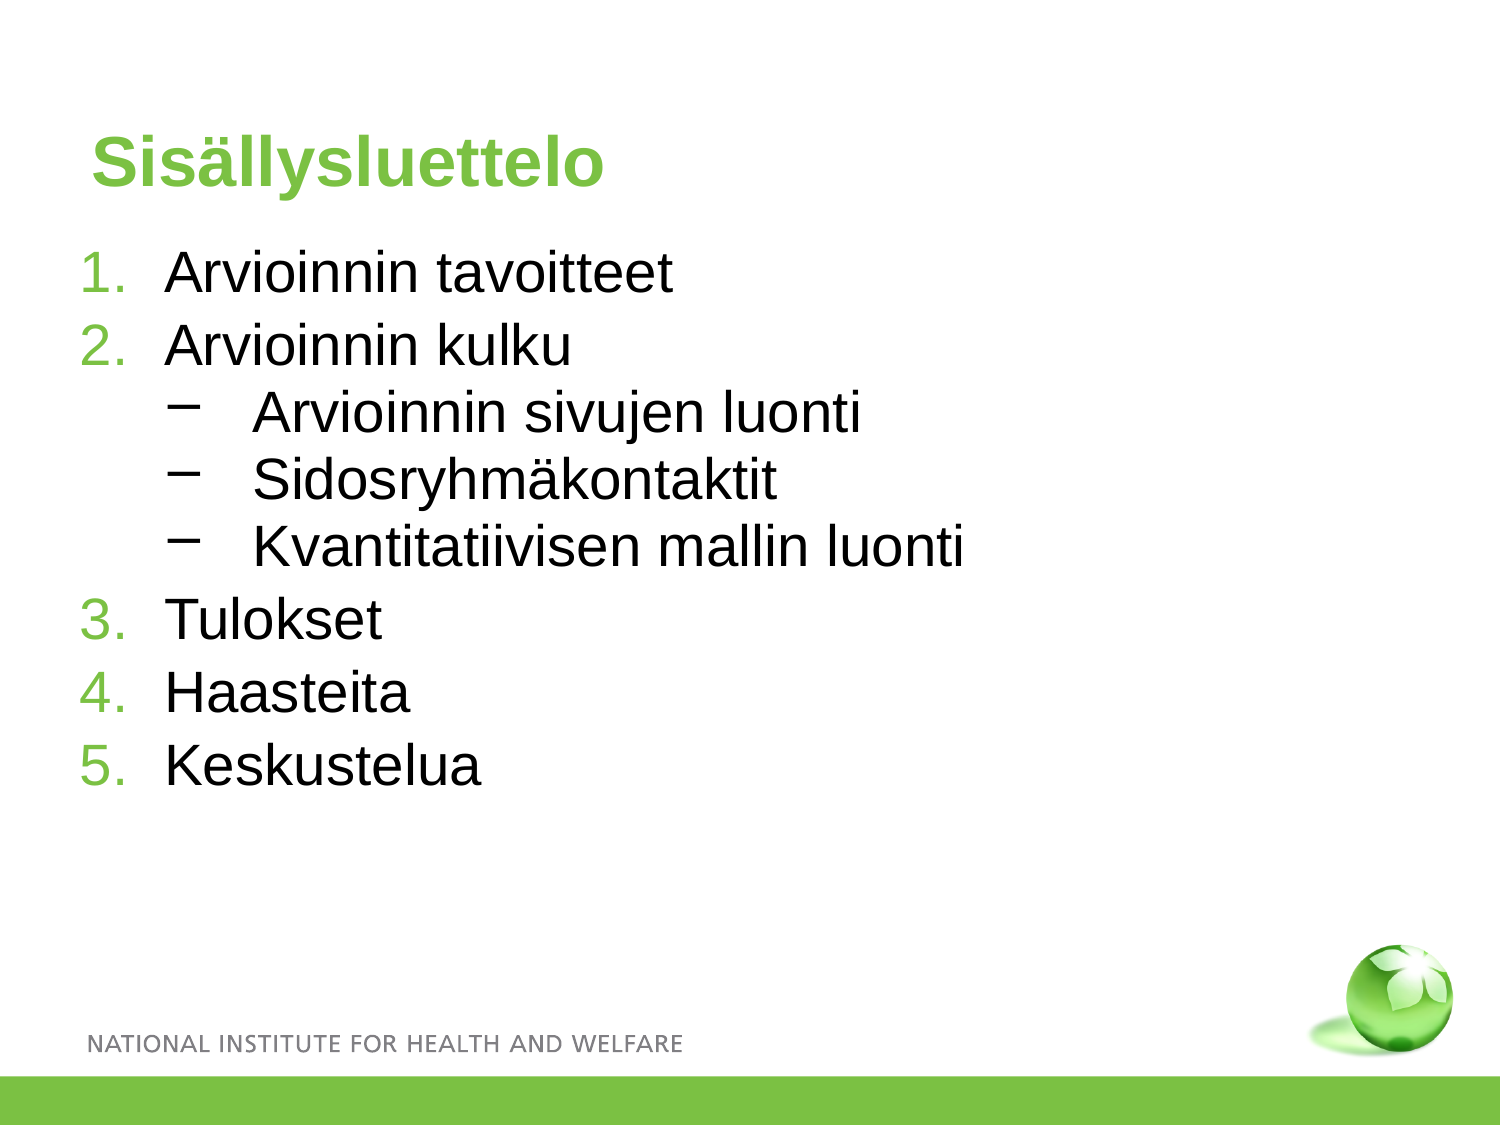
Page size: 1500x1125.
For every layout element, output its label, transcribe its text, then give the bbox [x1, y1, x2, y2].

title Sisällysluettelo [76, 42, 1424, 209]
picture [1294, 928, 1471, 1071]
list Arvioinnin tavoitteet Arvioinnin kulku Arvioinnin sivujen luonti Sidosryhmäkontaktit Kvantitatiivisen mallin luonti Tulokset Haasteita Keskustelua [64, 243, 1414, 965]
